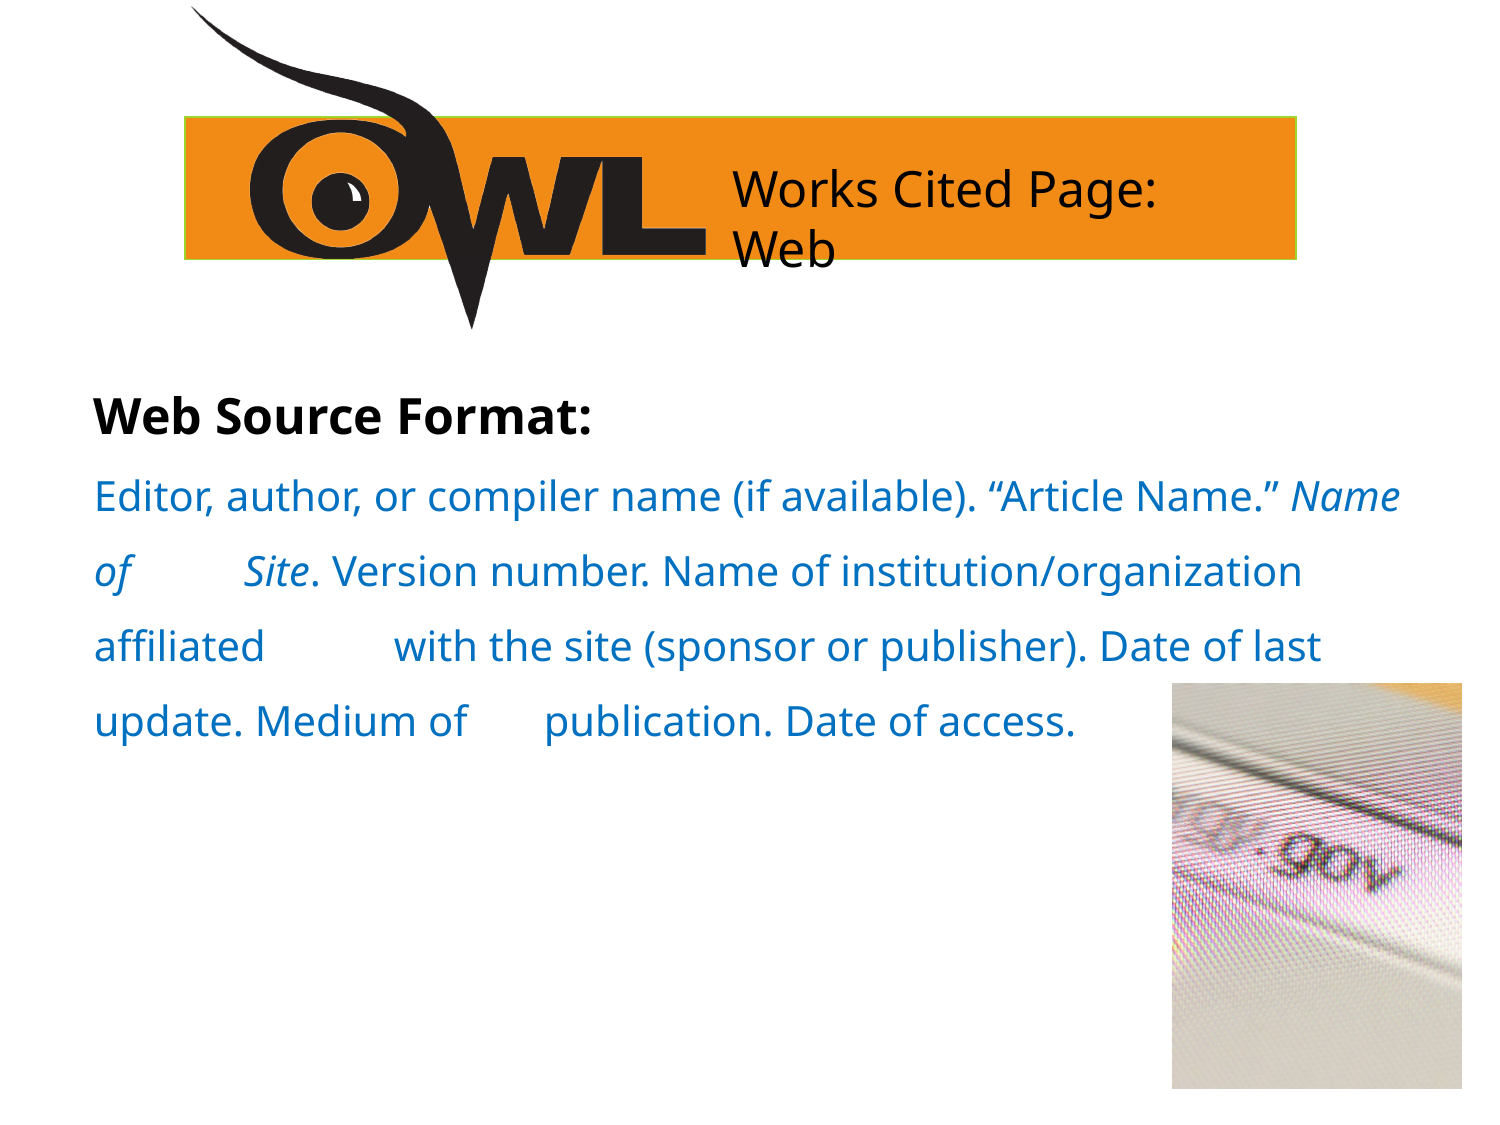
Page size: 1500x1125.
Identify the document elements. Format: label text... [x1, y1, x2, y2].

picture [1172, 683, 1462, 1090]
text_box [184, 0, 1297, 332]
text_box Web Source Format: Editor, author, or compiler name (if available). “Article Name.” Name of Site. Version number. Name of institution/organization affiliated with the site (sponsor or publisher). Date of last update. Medium of publication. Date of access. [78, 371, 1422, 756]
